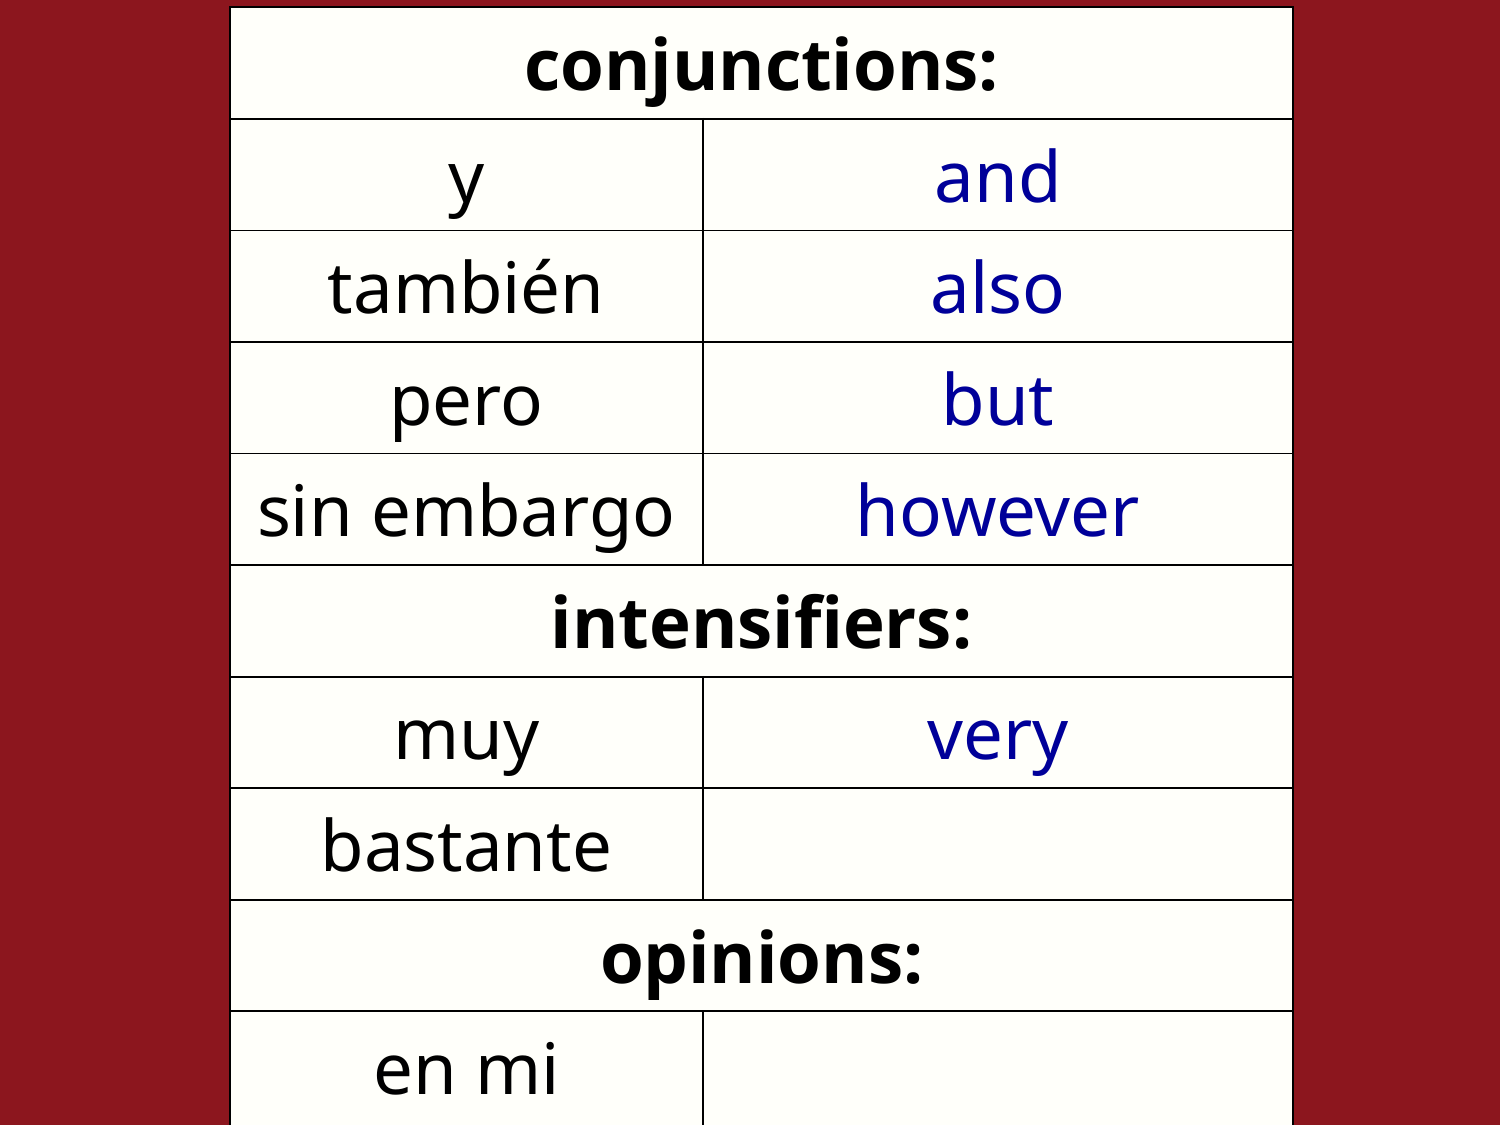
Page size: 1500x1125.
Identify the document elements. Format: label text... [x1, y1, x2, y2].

table_cell y [231, 120, 702, 230]
table_cell but [704, 343, 1292, 453]
table_cell intensifiers: [231, 566, 1292, 676]
table_cell also [704, 231, 1292, 341]
table_cell en mi opinión [231, 1012, 702, 1125]
text_box [0, 0, 1500, 1125]
table_cell and [704, 120, 1292, 230]
table_cell very [704, 678, 1292, 787]
table_header conjunctions: [231, 8, 1292, 118]
table_cell bastante [231, 789, 702, 899]
table_cell muy [231, 678, 702, 787]
table_cell [704, 789, 1292, 899]
table_cell [704, 1012, 1292, 1125]
table_cell opinions: [231, 901, 1292, 1010]
table_cell también [231, 231, 702, 341]
table_cell pero [231, 343, 702, 453]
table_cell sin embargo [231, 454, 702, 564]
table_cell however [704, 454, 1292, 564]
